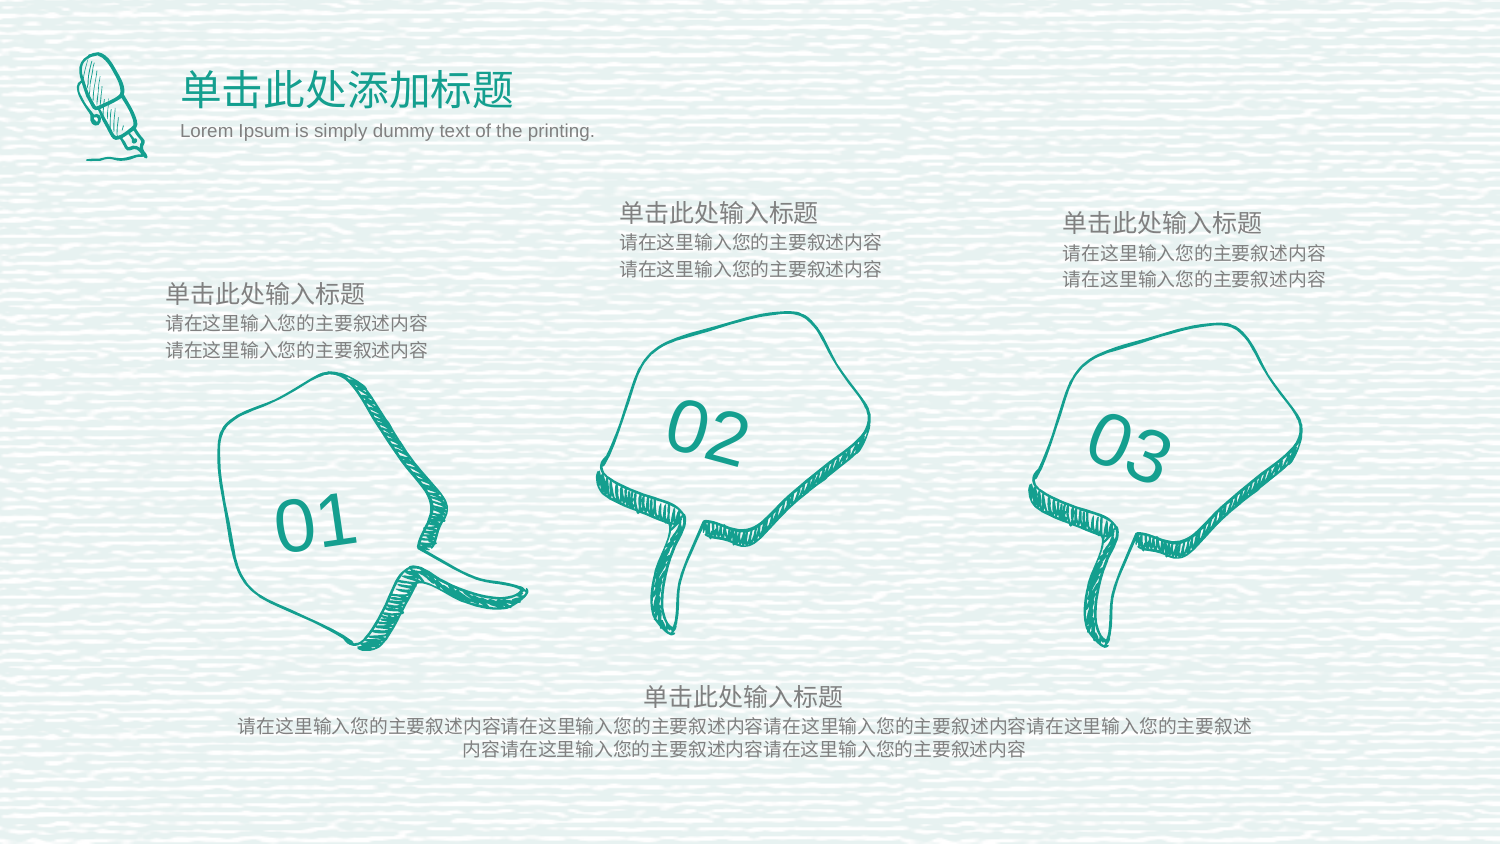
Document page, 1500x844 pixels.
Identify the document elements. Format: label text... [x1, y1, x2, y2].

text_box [980, 349, 1304, 570]
text_box 单击此处输入标题 请在这里输入您的主要叙述内容请在这里输入您的主要叙述内容请在这里输入您的主要叙述内容请在这里输入您的主要叙述内容请在这里输入您的主要叙述内容请在这里输入您的主要叙述内容 [224, 675, 1264, 793]
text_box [184, 423, 508, 645]
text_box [548, 337, 872, 558]
text_box 单击此处输入标题 请在这里输入您的主要叙述内容 请在这里输入您的主要叙述内容 [608, 191, 939, 286]
text_box 单击此处输入标题 请在这里输入您的主要叙述内容 请在这里输入您的主要叙述内容 [1051, 201, 1382, 296]
text_box 单击此处输入标题 请在这里输入您的主要叙述内容 请在这里输入您的主要叙述内容 [153, 272, 485, 367]
